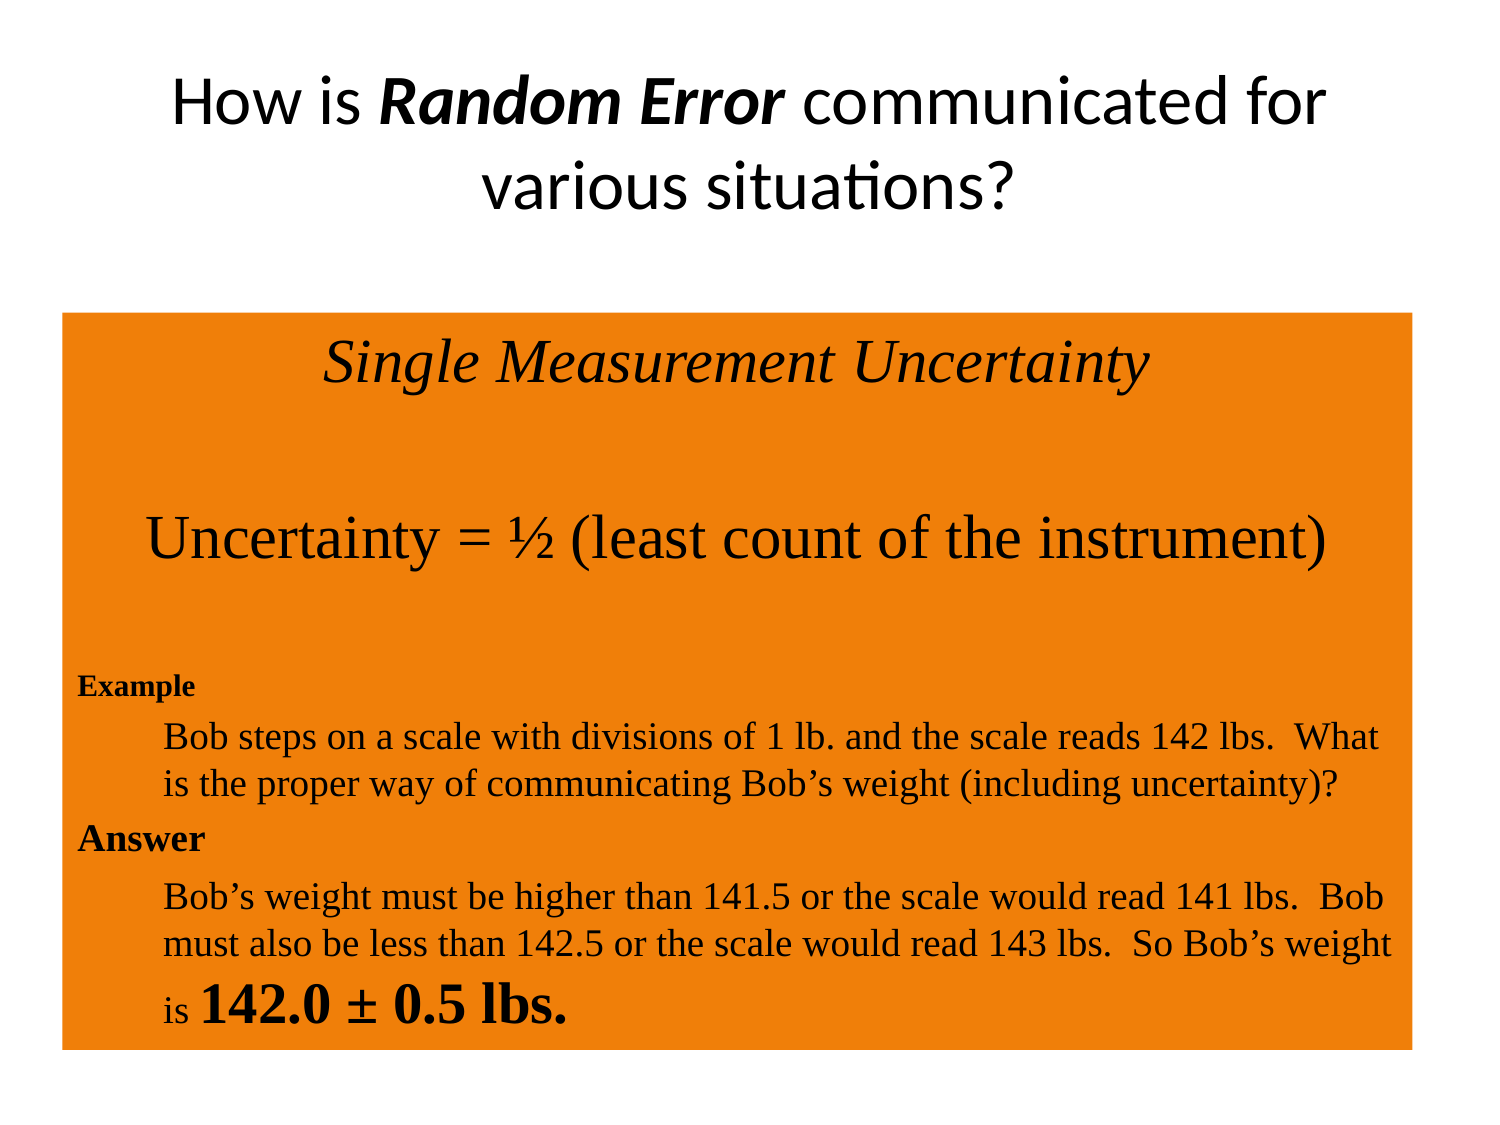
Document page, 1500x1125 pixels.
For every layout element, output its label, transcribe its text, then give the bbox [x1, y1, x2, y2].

title How is Random Error communicated for various situations? [75, 45, 1425, 233]
list Single Measurement Uncertainty Uncertainty = ½ (least count of the instrument) Example Bob steps on a scale with divisions of 1 lb. and the scale reads 142 lbs. What is the proper way of communicating Bob’s weight (including uncertainty)? Answer Bob’s weight must be higher than 141.5 or the scale would read 141 lbs. Bob must also be less than 142.5 or the scale would read 143 lbs. So Bob’s weight is 142.0 ± 0.5 lbs. [62, 312, 1413, 1050]
